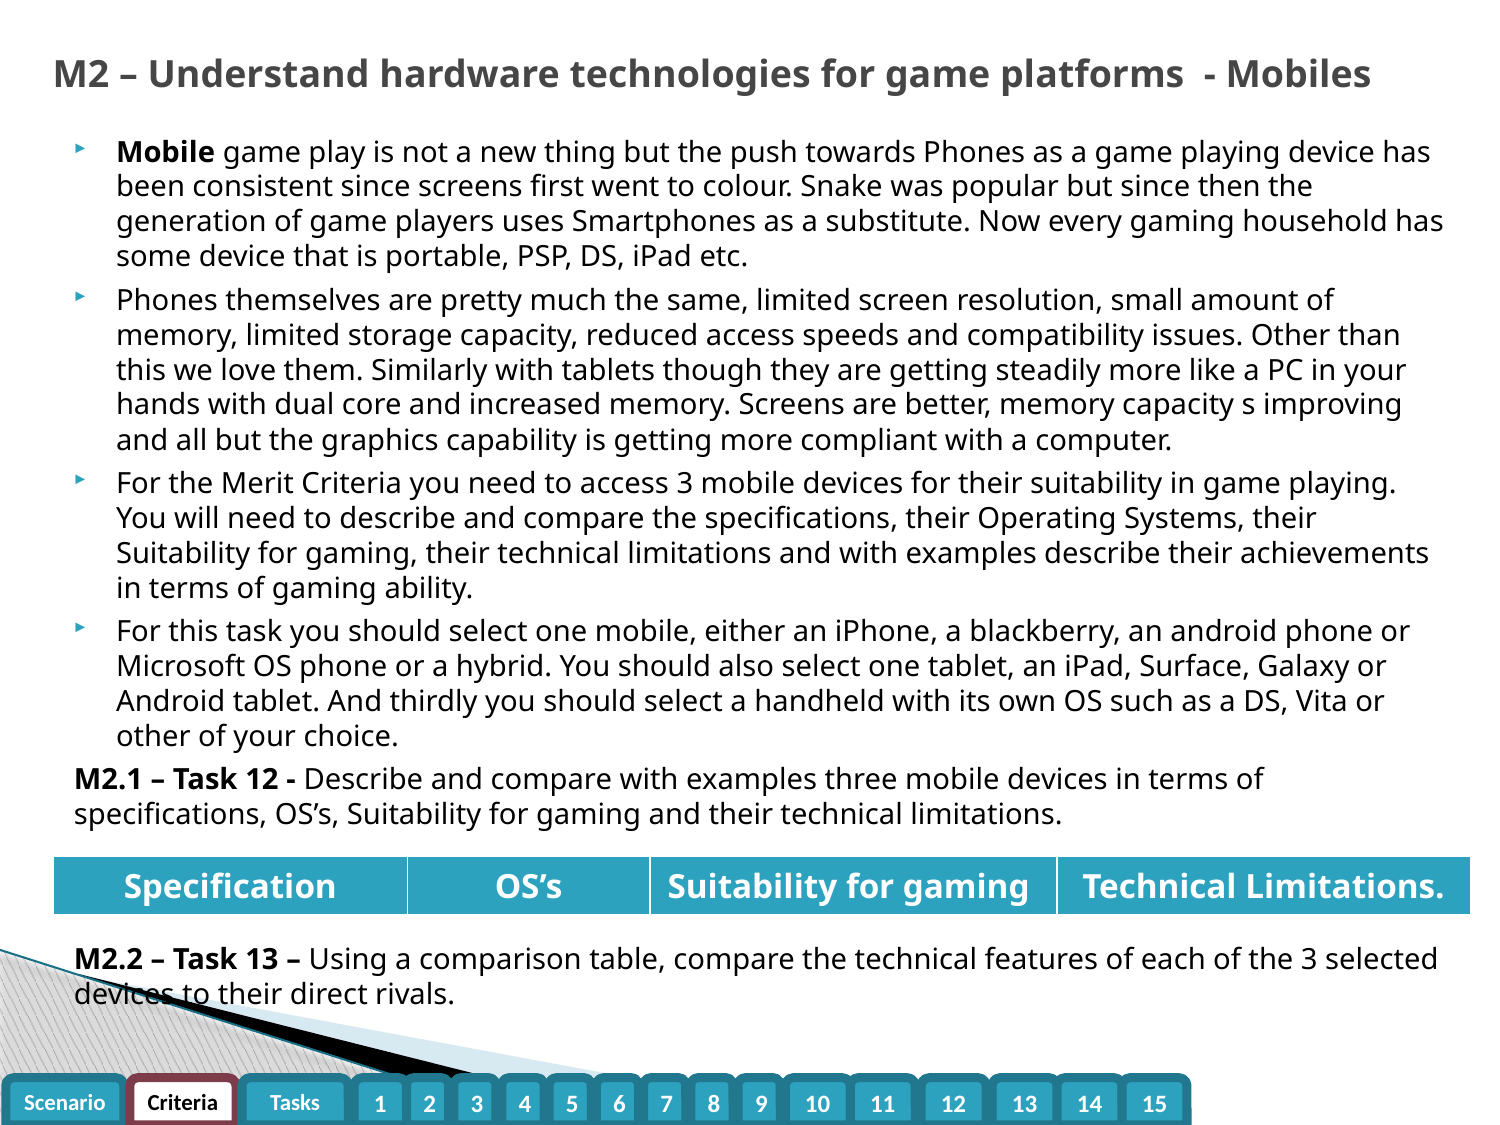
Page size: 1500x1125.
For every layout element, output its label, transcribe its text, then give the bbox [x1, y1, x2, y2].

table_header OS’s [408, 857, 649, 914]
title M2 – Understand hardware technologies for game platforms - Mobiles [37, 19, 1471, 126]
table_header Specification [54, 857, 407, 914]
table_header Technical Limitations. [1058, 857, 1470, 914]
table_header Suitability for gaming [651, 857, 1056, 914]
list Mobile game play is not a new thing but the push towards Phones as a game playing device has been consistent since screens first went to colour. Snake was popular but since then the generation of game players uses Smartphones as a substitute. Now every gaming household has some device that is portable, PSP, DS, iPad etc. Phones themselves are pretty much the same, limited screen resolution, small amount of memory, limited storage capacity, reduced access speeds and compatibility issues. Other than this we love them. Similarly with tablets though they are getting steadily more like a PC in your hands with dual core and increased memory. Screens are better, memory capacity s improving and all but the graphics capability is getting more compliant with a computer. For the Merit Criteria you need to access 3 mobile devices for their suitability in game playing. You will need to describe and compare the specifications, their Operating Systems, their Suitability for gaming, their technical limitations and with examples describe their achievements in terms of gaming ability. For this task you should select one mobile, either an iPhone, a blackberry, an android phone or Microsoft OS phone or a hybrid. You should also select one tablet, an iPad, Surface, Galaxy or Android tablet. And thirdly you should select a handheld with its own OS such as a DS, Vita or other of your choice. M2.1 – Task 12 - Describe and compare with examples three mobile devices in terms of specifications, OS’s, Suitability for gaming and their technical limitations. M2.2 – Task 13 – Using a comparison table, compare the technical features of each of the 3 selected devices to their direct rivals. [41, 126, 1471, 1047]
